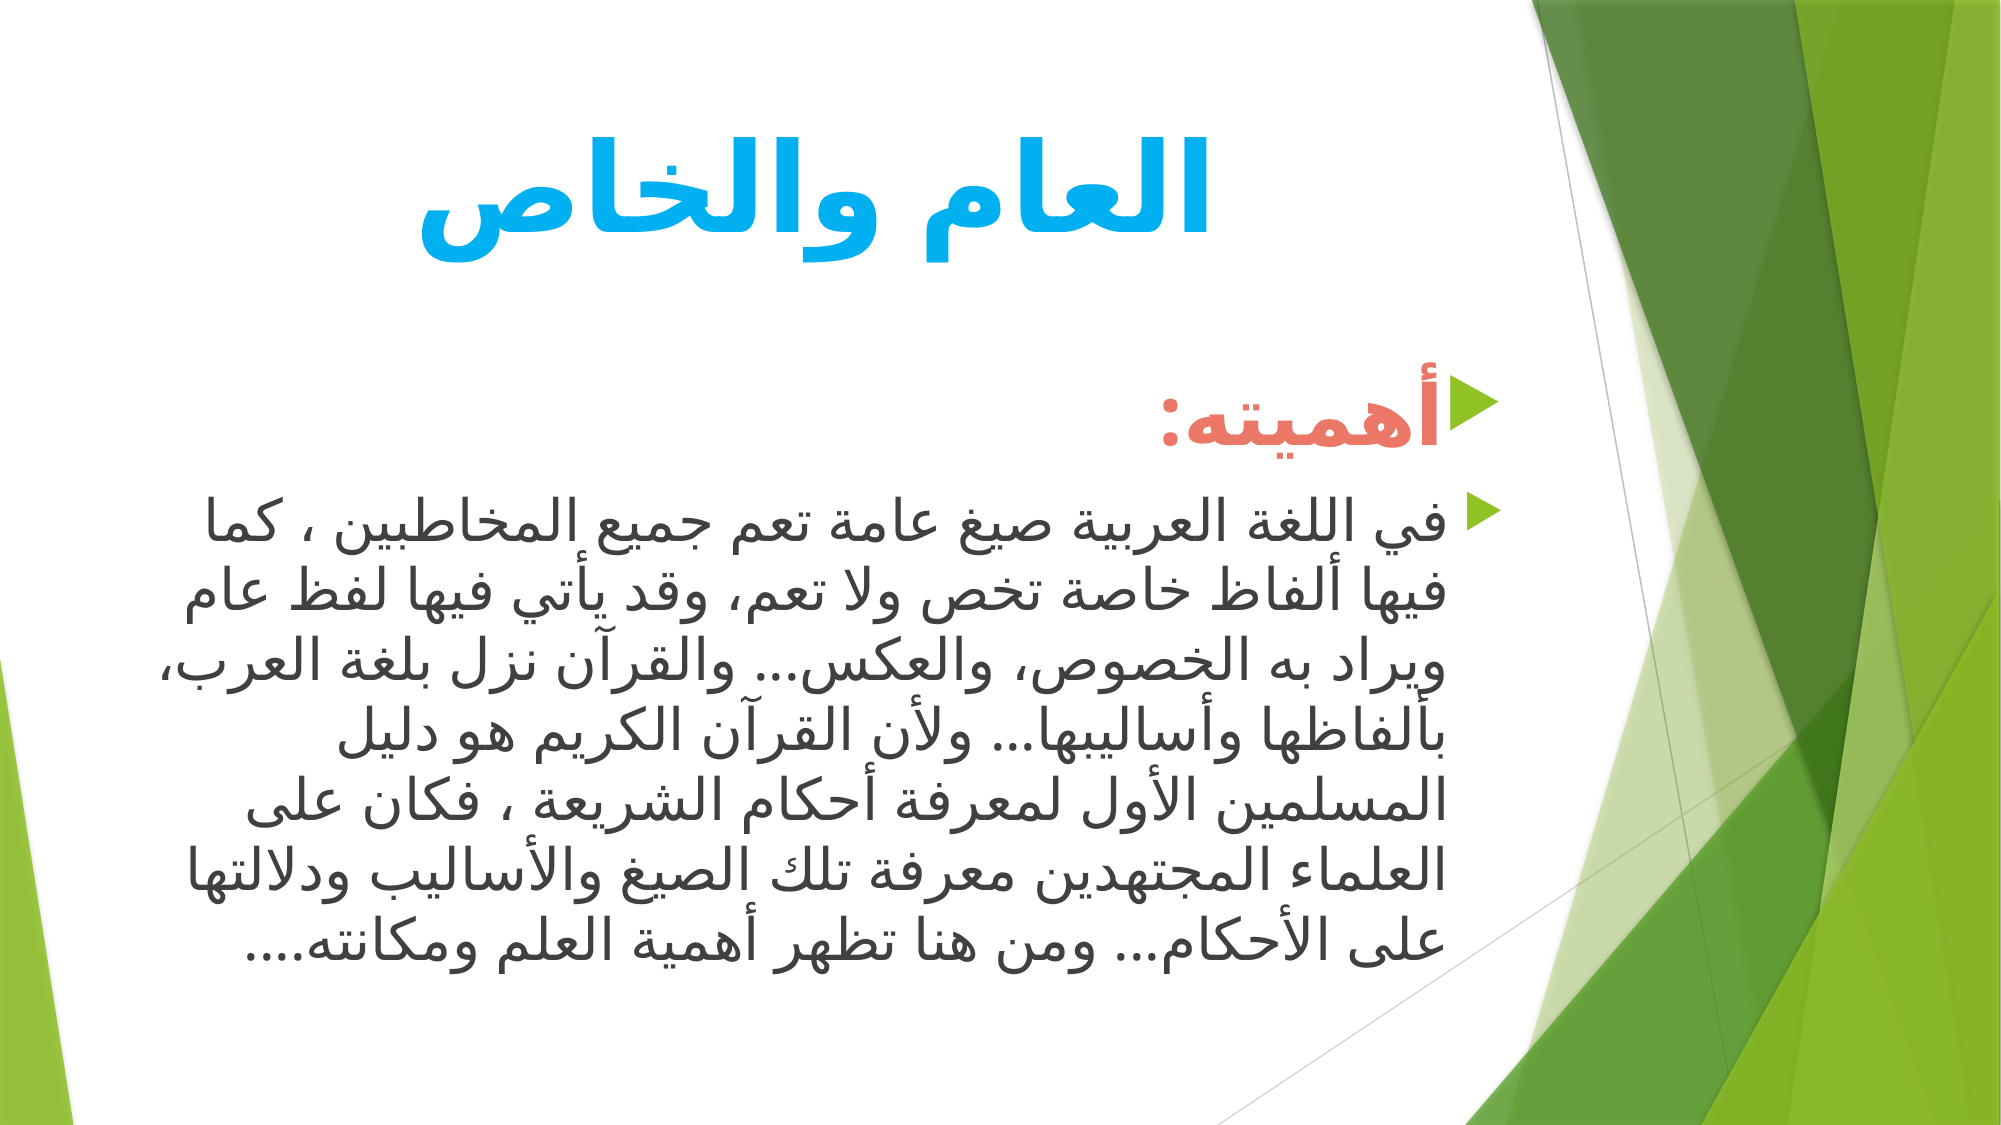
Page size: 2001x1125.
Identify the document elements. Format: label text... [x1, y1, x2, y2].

list أهميته: في اللغة العربية صيغ عامة تعم جميع المخاطبين ، كما فيها ألفاظ خاصة تخص ولا تعم، وقد يأتي فيها لفظ عام ويراد به الخصوص، والعكس... والقرآن نزل بلغة العرب، بألفاظها وأساليبها... ولأن القرآن الكريم هو دليل المسلمين الأول لمعرفة أحكام الشريعة ، فكان على العلماء المجتهدين معرفة تلك الصيغ والأساليب ودلالتها على الأحكام... ومن هنا تظهر أهمية العلم ومكانته.... [111, 354, 1522, 992]
title العام والخاص [111, 99, 1522, 317]
